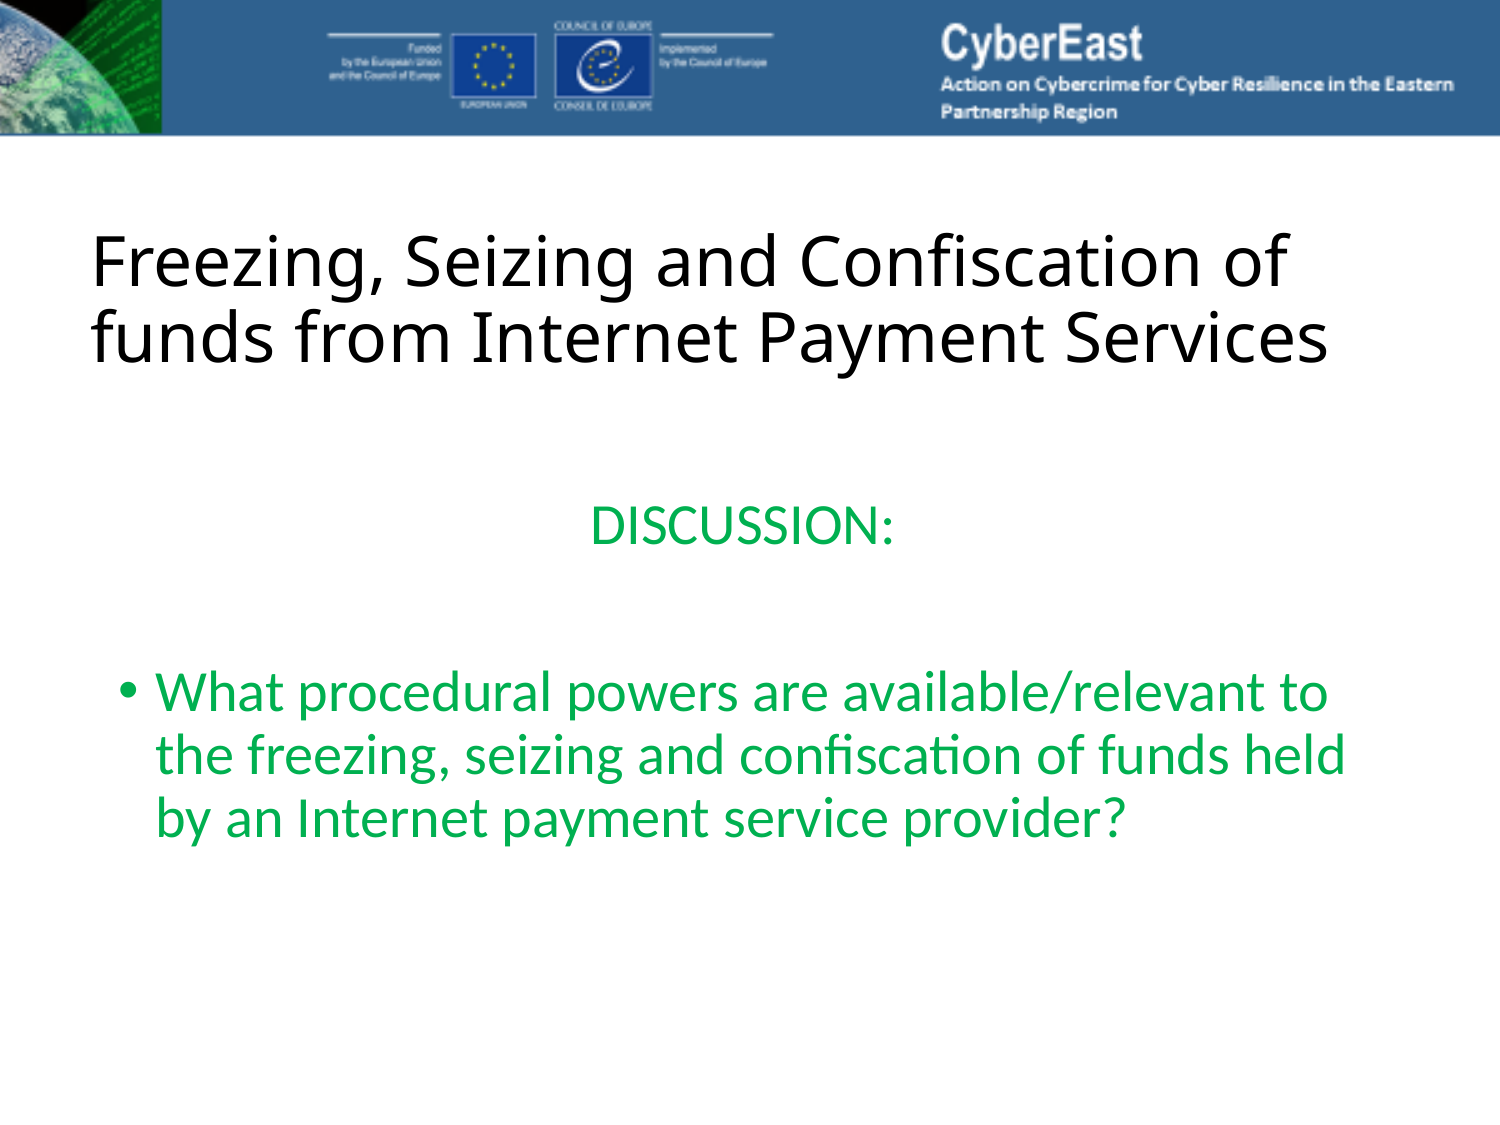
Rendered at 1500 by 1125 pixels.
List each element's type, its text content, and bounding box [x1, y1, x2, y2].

title Freezing, Seizing and Confiscation of funds from Internet Payment Services [75, 208, 1425, 396]
picture [0, 0, 1500, 1125]
list DISCUSSION: What procedural powers are available/relevant to the freezing, seizing and confiscation of funds held by an Internet payment service provider? [103, 395, 1397, 1110]
